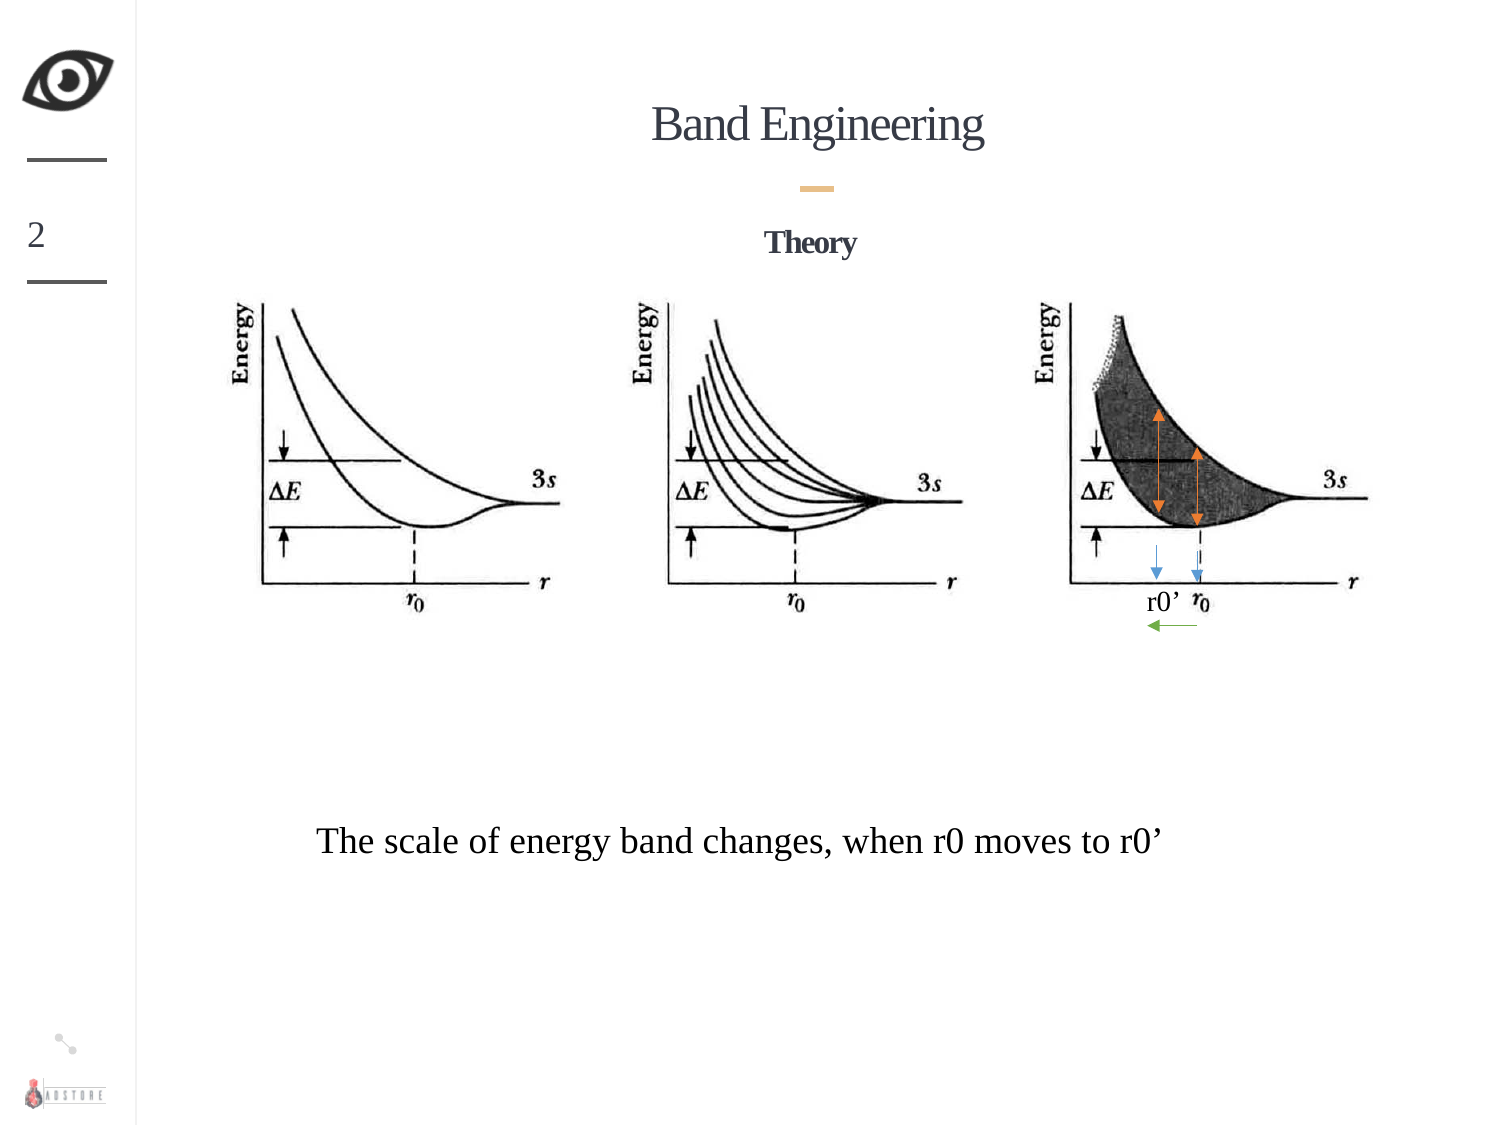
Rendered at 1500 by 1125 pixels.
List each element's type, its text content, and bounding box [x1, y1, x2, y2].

text_box r0’ [1160, 621, 1213, 625]
title Band Engineering [136, 80, 1500, 161]
list Theory [137, 208, 1486, 283]
list 2 [26, 160, 108, 283]
text_box The scale of energy band changes, when r0 moves to r0’ [301, 808, 1270, 869]
picture [221, 286, 1380, 621]
picture [25, 1078, 106, 1109]
picture [0, 23, 134, 137]
text_box r0’ [1132, 621, 1154, 625]
